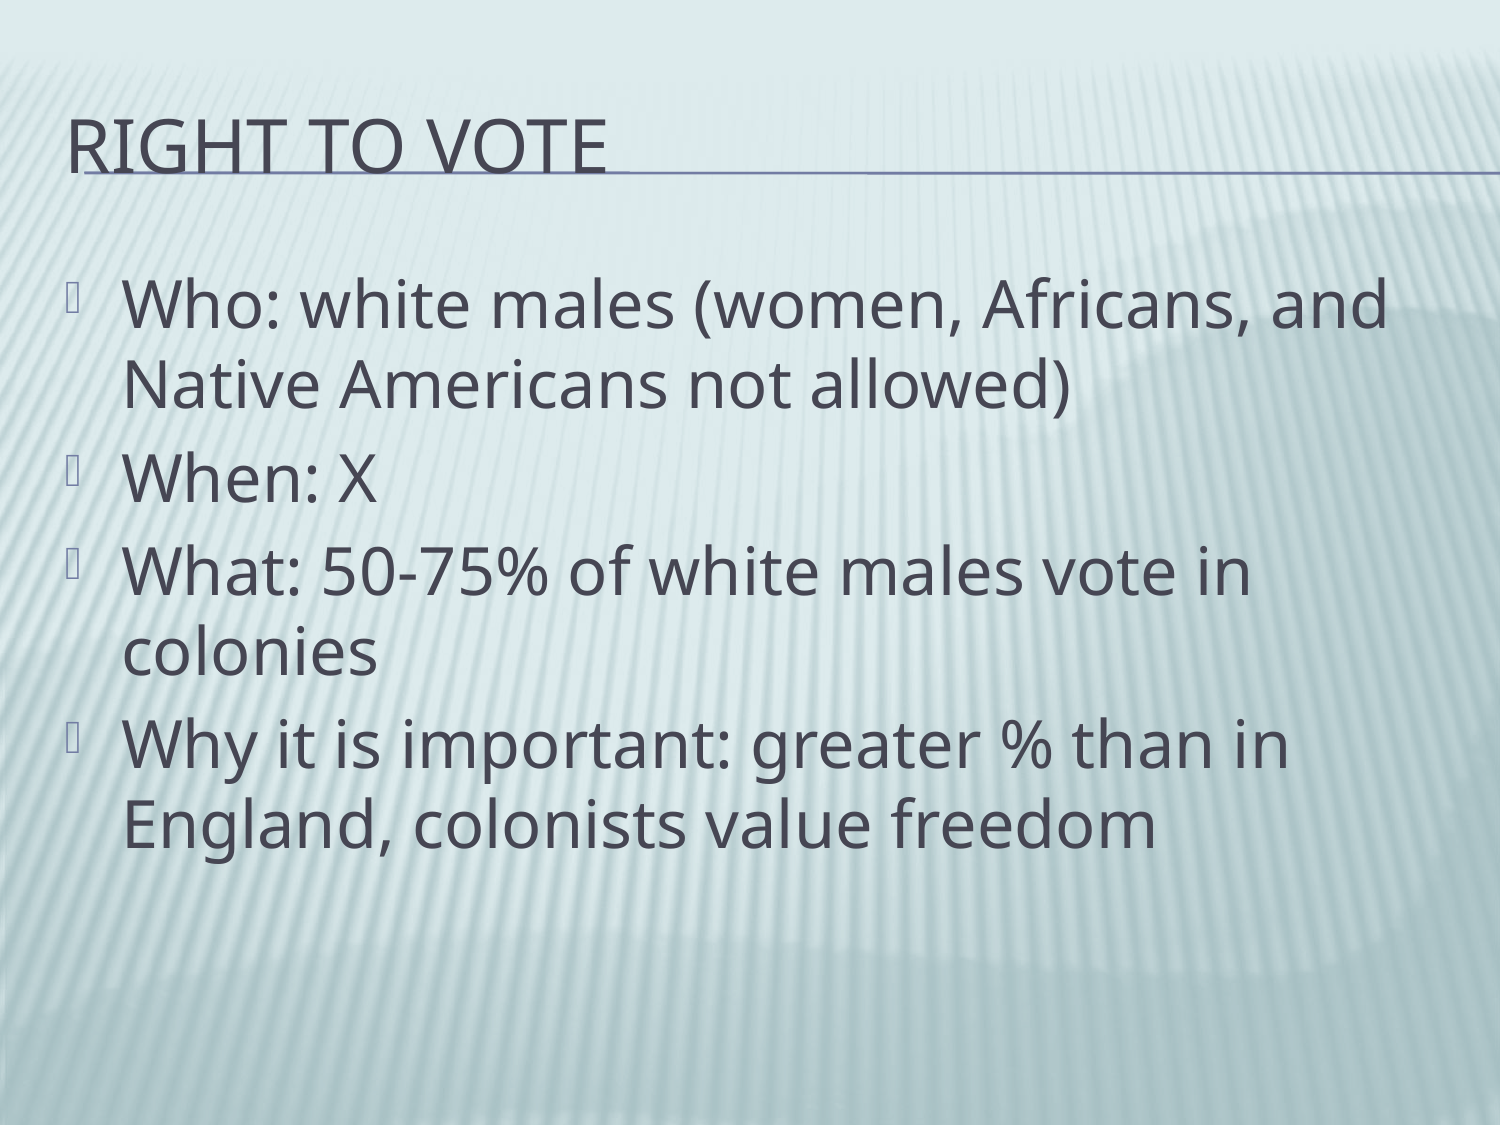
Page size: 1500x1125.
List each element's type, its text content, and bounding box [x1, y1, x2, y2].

title Right to vote [50, 75, 1475, 213]
list Who: white males (women, Africans, and Native Americans not allowed) When: X What: 50-75% of white males vote in colonies Why it is important: greater % than in England, colonists value freedom [50, 254, 1475, 998]
